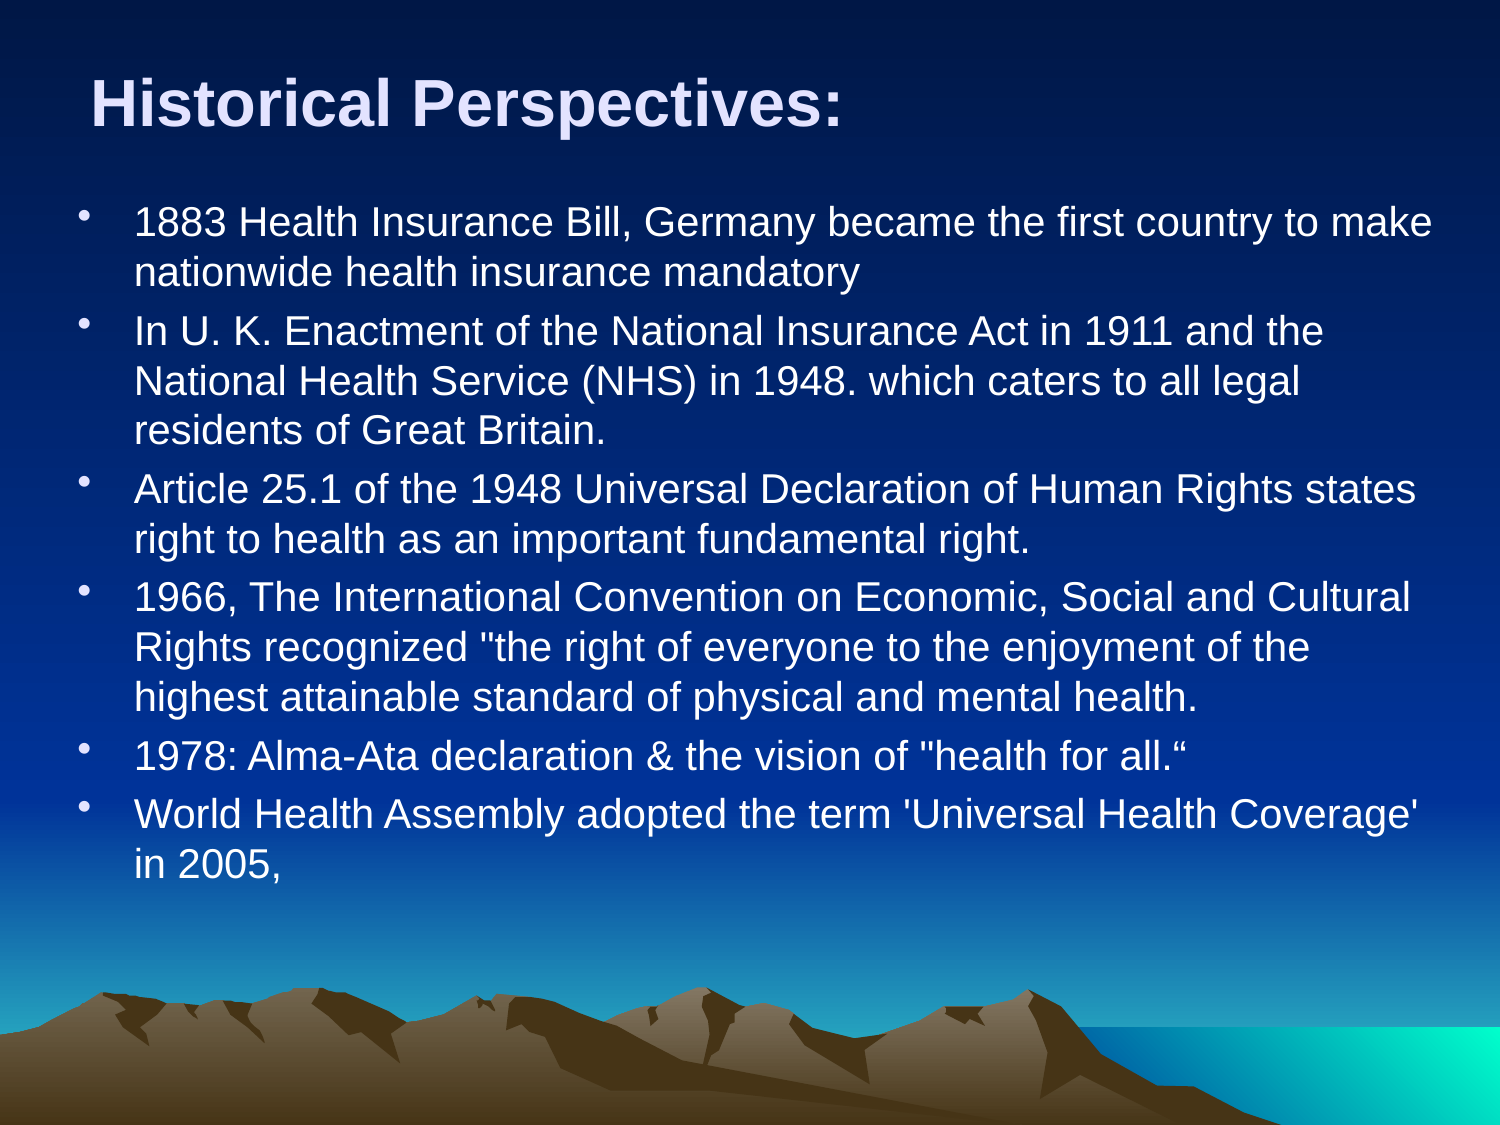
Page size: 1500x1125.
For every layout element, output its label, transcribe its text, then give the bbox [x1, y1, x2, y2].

title Historical Perspectives: [74, 37, 1376, 163]
list 1883 Health Insurance Bill, Germany became the first country to make nationwide health insurance mandatory In U. K. Enactment of the National Insurance Act in 1911 and the National Health Service (NHS) in 1948. which caters to all legal residents of Great Britain. Article 25.1 of the 1948 Universal Declaration of Human Rights states right to health as an important fundamental right. 1966, The International Convention on Economic, Social and Cultural Rights recognized "the right of everyone to the enjoyment of the highest attainable standard of physical and mental health. 1978: Alma-Ata declaration & the vision of "health for all.“ World Health Assembly adopted the term 'Universal Health Coverage' in 2005, [62, 187, 1463, 1088]
